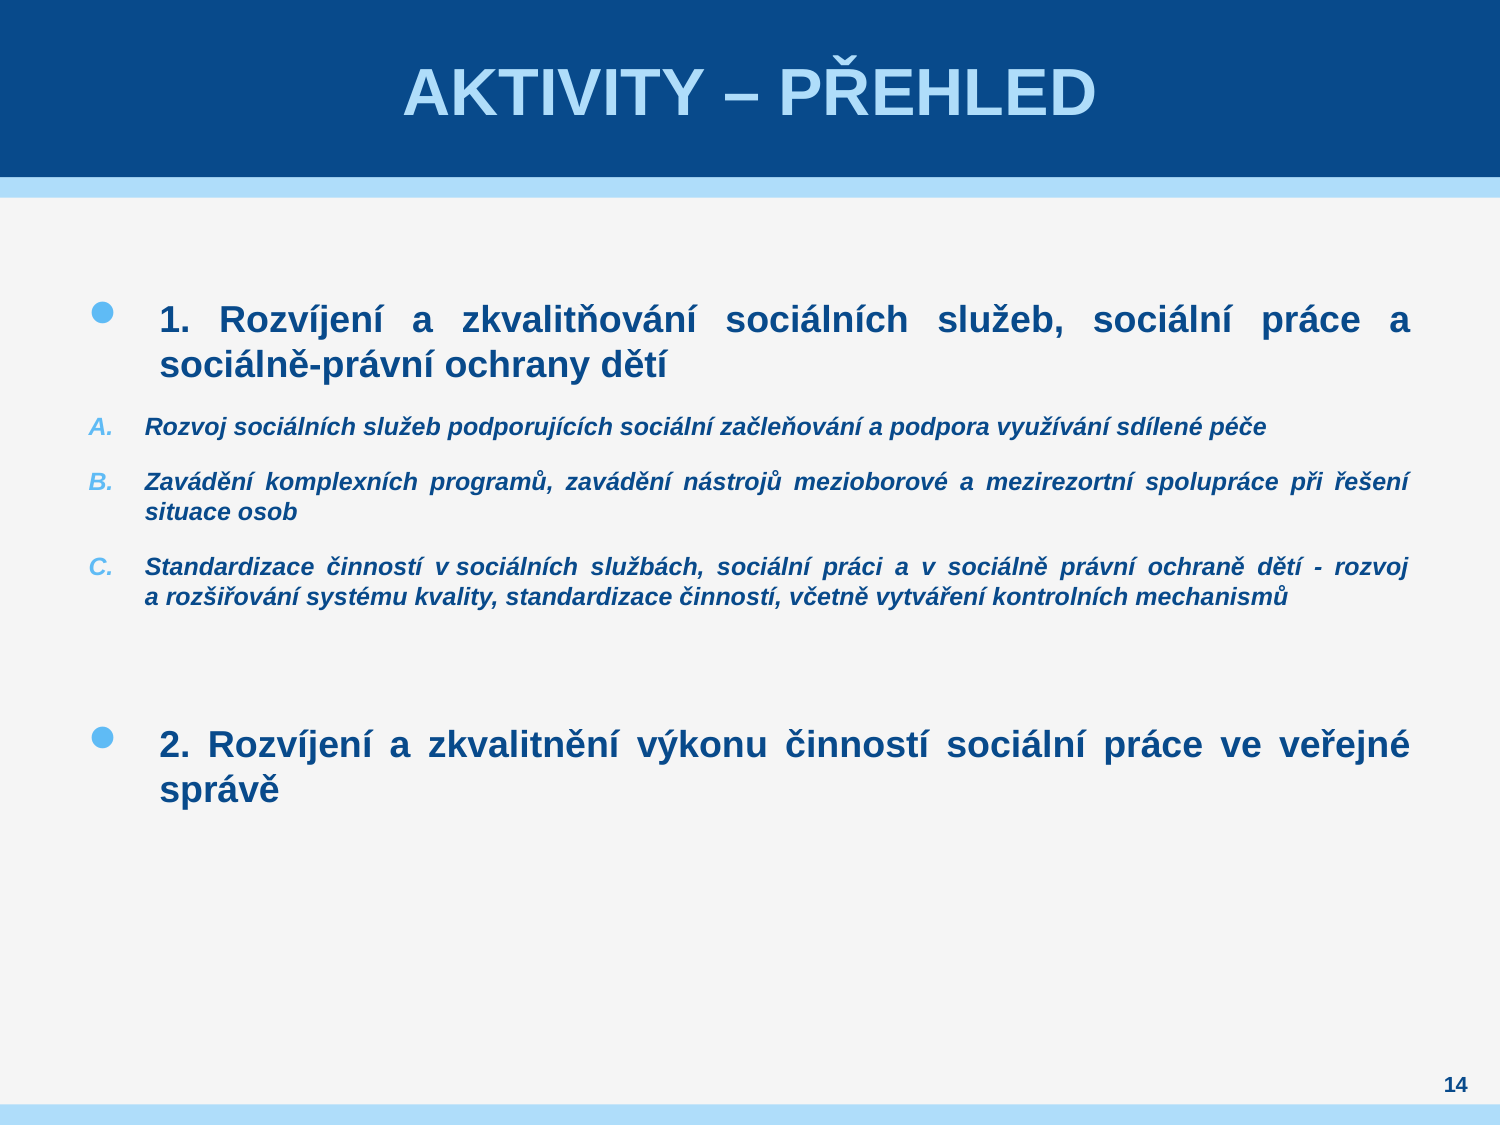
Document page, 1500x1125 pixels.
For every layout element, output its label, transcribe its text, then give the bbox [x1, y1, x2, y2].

slide_number 14 [1417, 1068, 1495, 1099]
list 1. Rozvíjení a zkvalitňování sociálních služeb, sociální práce a sociálně-právní ochrany dětí Rozvoj sociálních služeb podporujících sociální začleňování a podpora využívání sdílené péče Zavádění komplexních programů, zavádění nástrojů mezioborové a mezirezortní spolupráce při řešení situace osob Standardizace činností v sociálních službách, sociální práci a v sociálně právní ochraně dětí - rozvoj a rozšiřování systému kvality, standardizace činností, včetně vytváření kontrolních mechanismů 2. Rozvíjení a zkvalitnění výkonu činností sociální práce ve veřejné správě [88, 295, 1412, 1004]
title Aktivity – přehled [59, 0, 1441, 178]
